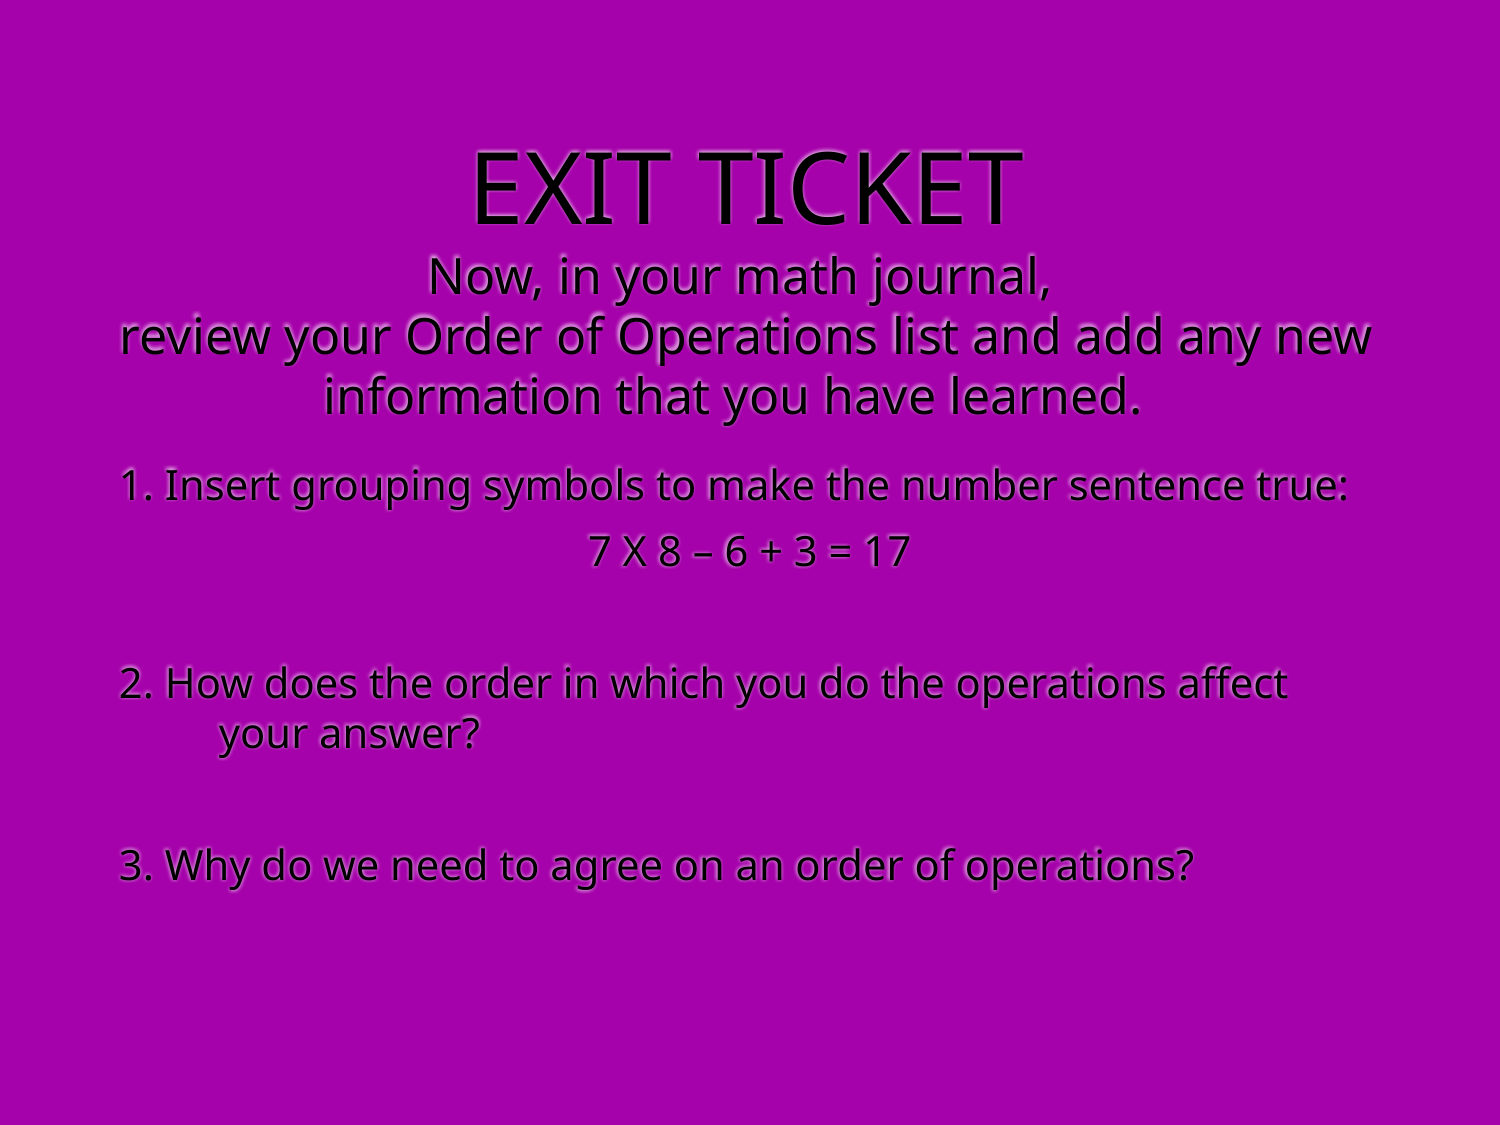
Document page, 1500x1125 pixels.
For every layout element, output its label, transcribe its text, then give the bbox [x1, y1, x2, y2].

title EXIT TICKET Now, in your math journal, review your Order of Operations list and add any new information that you have learned. [43, 68, 1457, 515]
text_box 1. Insert grouping symbols to make the number sentence true: 7 X 8 – 6 + 3 = 17 2. How does the order in which you do the operations affect your answer? 3. Why do we need to agree on an order of operations? [112, 458, 1388, 1125]
